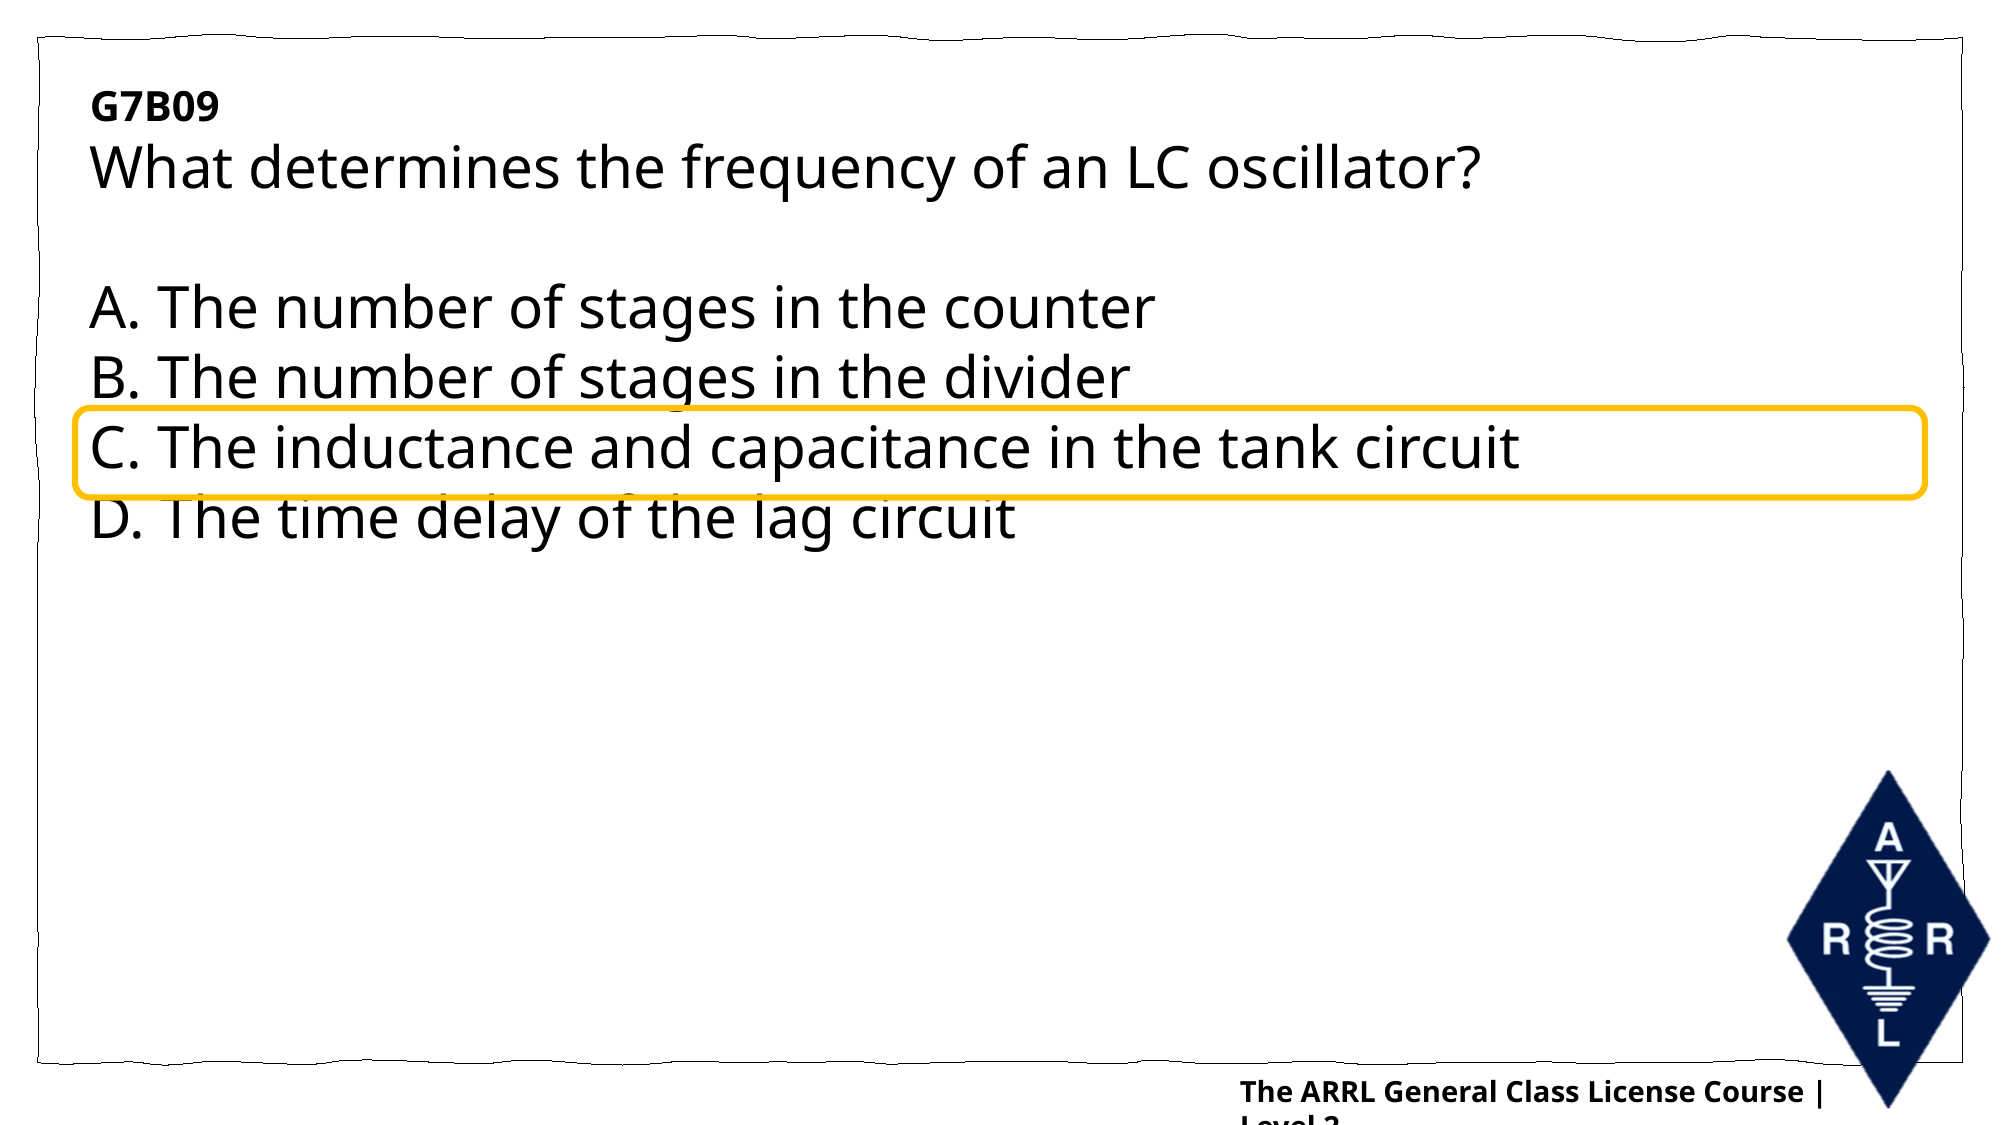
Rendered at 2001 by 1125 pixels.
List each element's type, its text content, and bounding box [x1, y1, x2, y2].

text_box G7B09 What determines the frequency of an LC oscillator? A. The number of stages in the counter B. The number of stages in the divider C. The inductance and capacitance in the tank circuit D. The time delay of the lag circuit [75, 491, 1850, 558]
text_box G7B09 What determines the frequency of an LC oscillator? A. The number of stages in the counter B. The number of stages in the divider C. The inductance and capacitance in the tank circuit D. The time delay of the lag circuit [75, 72, 1850, 415]
text_box [73, 406, 1927, 499]
picture [1773, 752, 1999, 1125]
